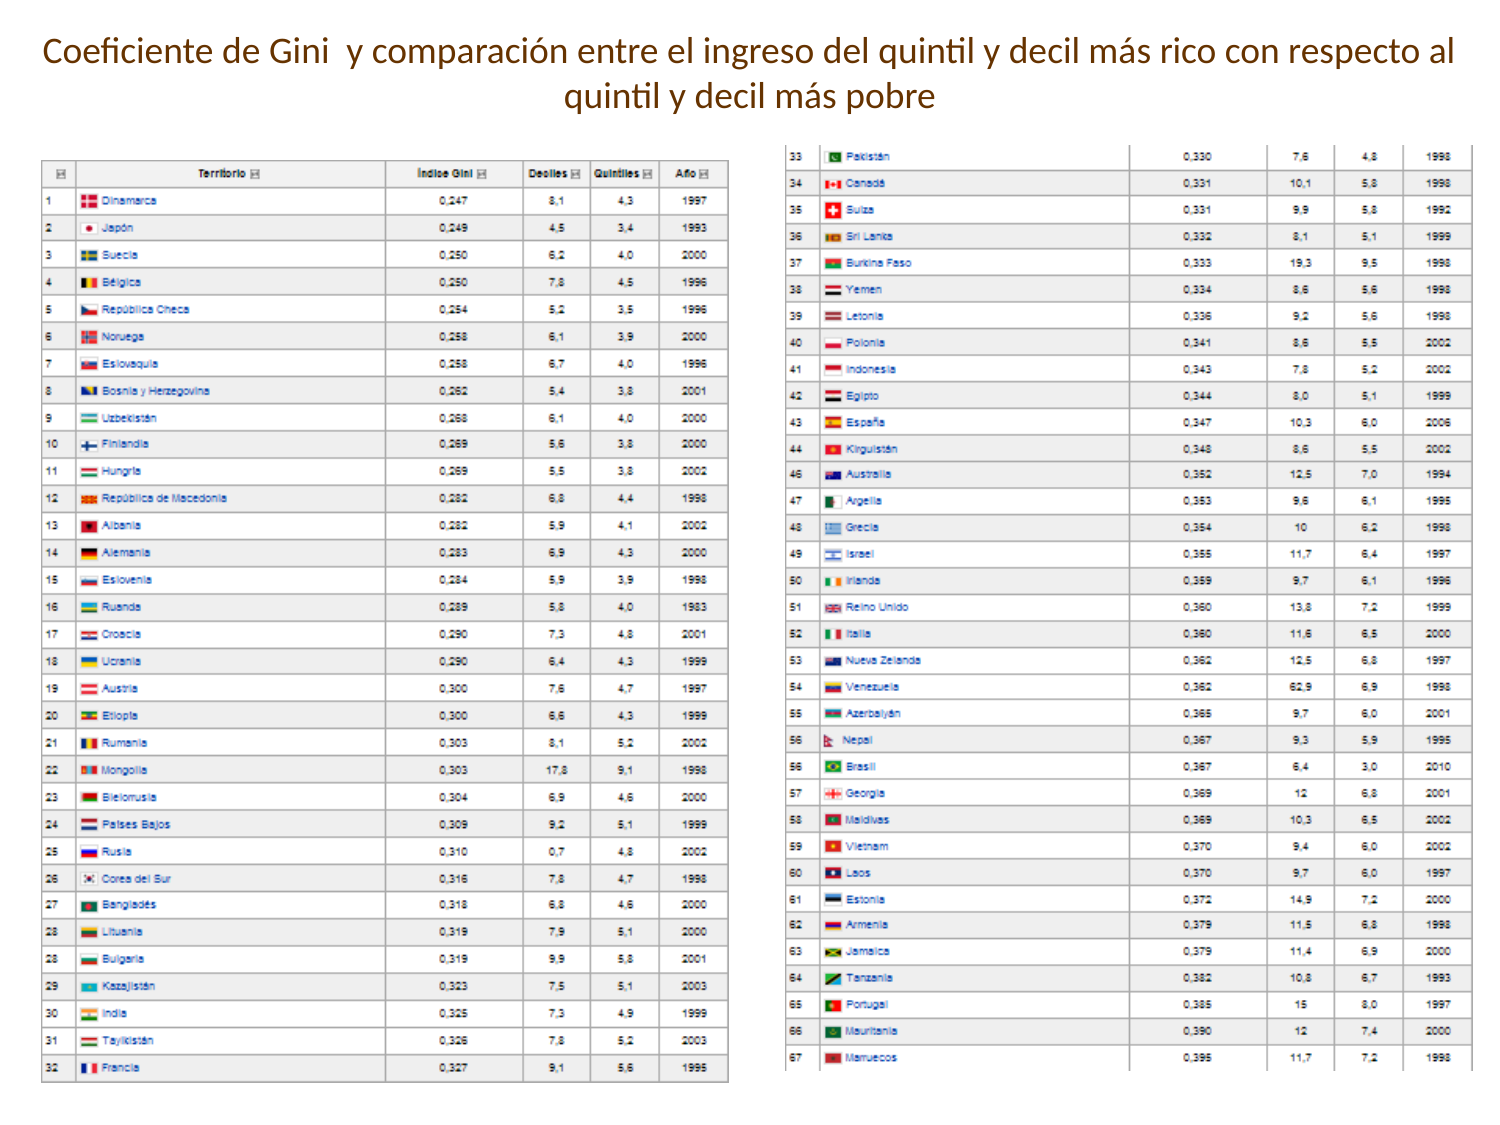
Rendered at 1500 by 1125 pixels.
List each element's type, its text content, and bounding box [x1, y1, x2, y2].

text_box Coeficiente de Gini y comparación entre el ingreso del quintil y decil más rico con respecto al quintil y decil más pobre [0, 19, 1500, 124]
picture [40, 160, 729, 1083]
picture [785, 145, 1474, 1071]
